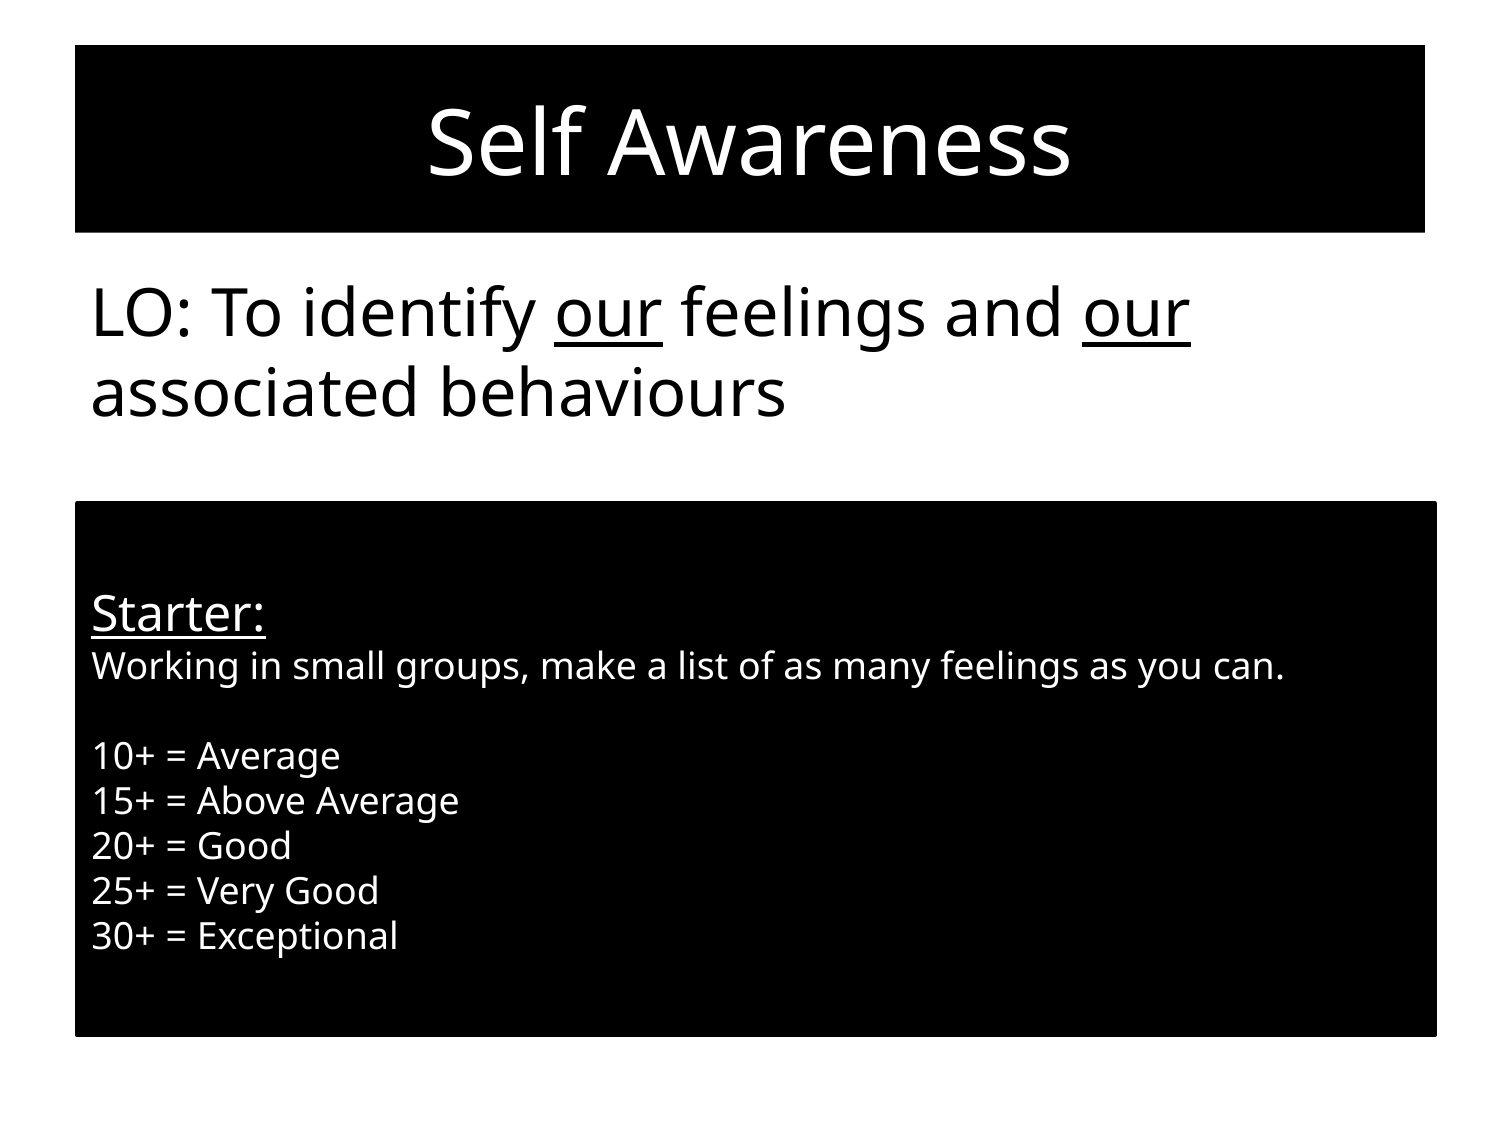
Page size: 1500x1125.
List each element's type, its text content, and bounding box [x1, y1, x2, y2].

text_box Starter: Working in small groups, make a list of as many feelings as you can. 10+ = Average 15+ = Above Average 20+ = Good 25+ = Very Good 30+ = Exceptional [75, 501, 1437, 1037]
title Self Awareness [75, 45, 1425, 233]
list LO: To identify our feelings and our associated behaviours [75, 262, 1425, 492]
